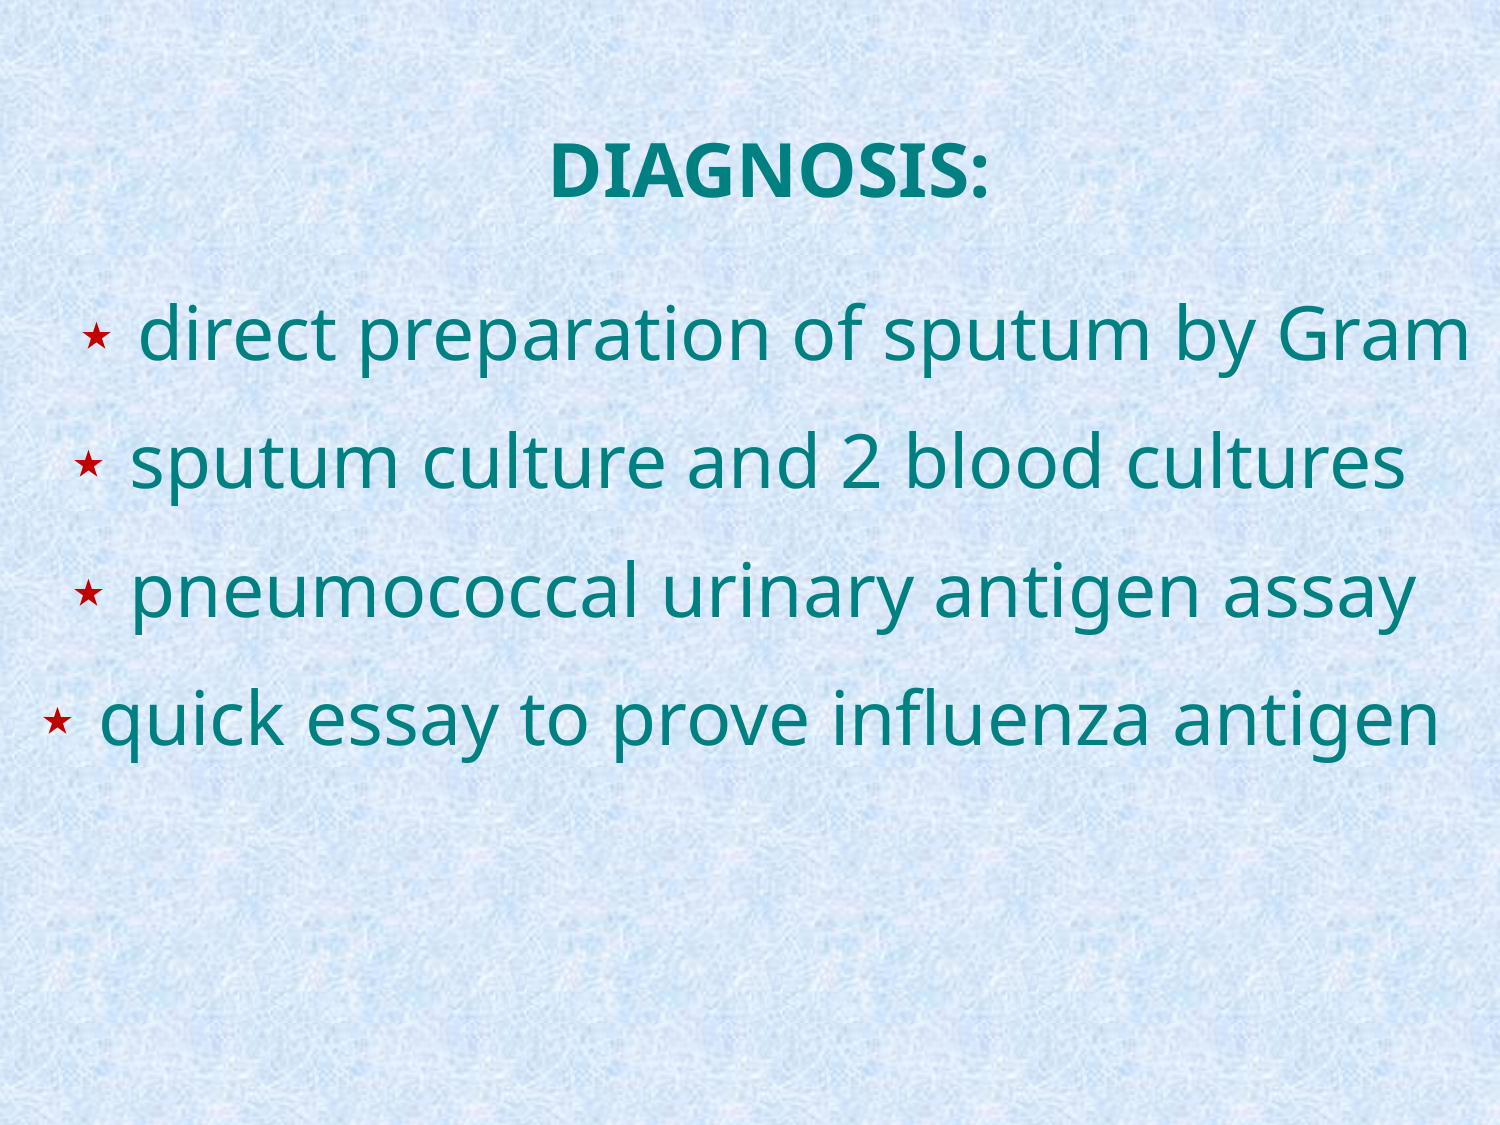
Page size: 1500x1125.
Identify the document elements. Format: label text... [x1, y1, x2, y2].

text_box DIAGNOSIS: ⋆ direct preparation of sputum by Gram ⋆ sputum culture and 2 blood cultures ⋆ pneumococcal urinary antigen assay ⋆ quick essay to prove influenza antigen [0, 0, 1500, 1125]
